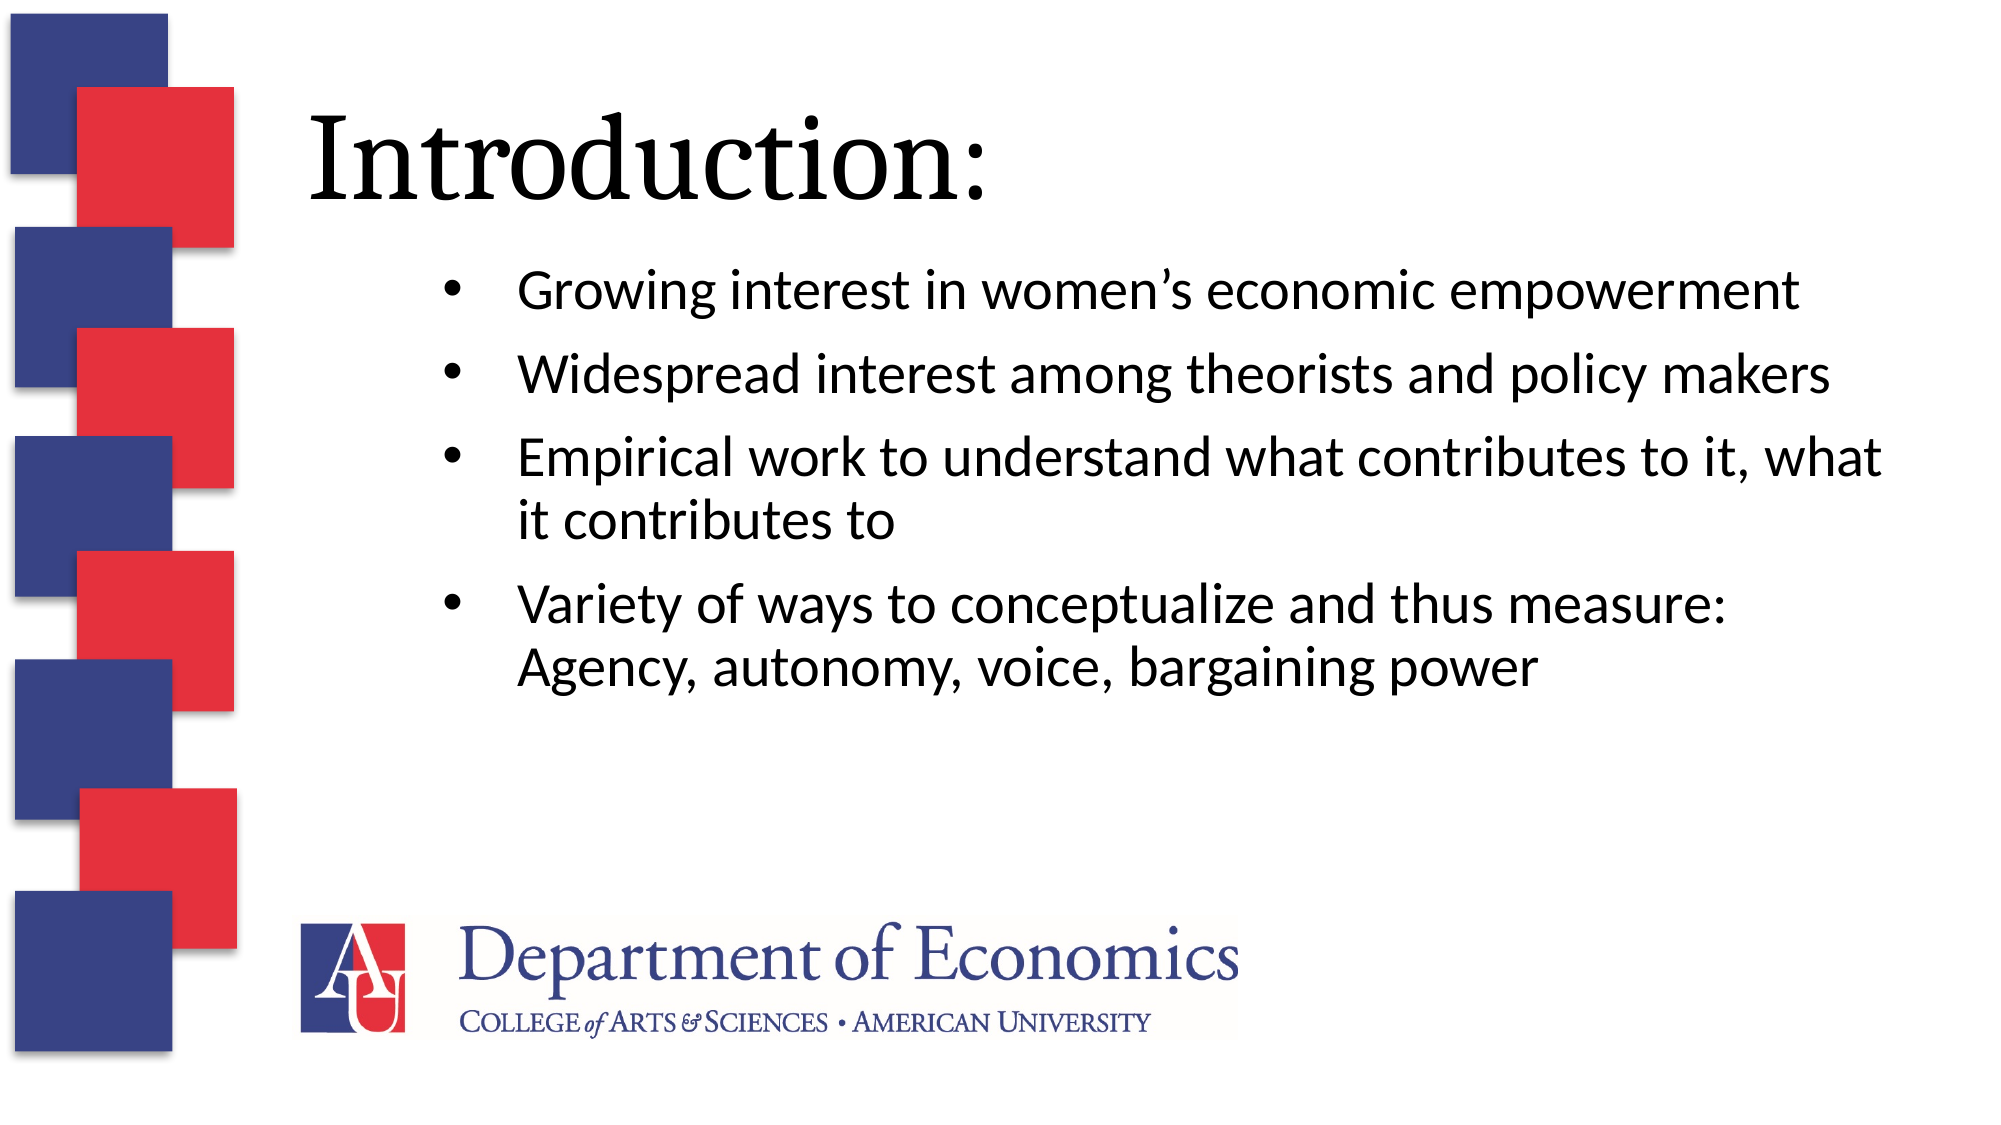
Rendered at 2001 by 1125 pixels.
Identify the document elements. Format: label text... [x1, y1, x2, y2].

text_box [76, 86, 235, 249]
picture [292, 915, 1238, 1040]
text_box [14, 226, 173, 388]
text_box Introduction: [292, 46, 1625, 234]
text_box [14, 435, 173, 598]
text_box [14, 658, 173, 821]
text_box Growing interest in women’s economic empowerment Widespread interest among theorists and policy makers Empirical work to understand what contributes to it, what it contributes to Variety of ways to conceptualize and thus measure: Agency, autonomy, voice, bargaining power [427, 251, 1921, 1040]
text_box [10, 13, 169, 175]
text_box [14, 890, 173, 1052]
text_box [79, 787, 238, 950]
text_box [76, 327, 235, 489]
text_box [76, 550, 235, 712]
